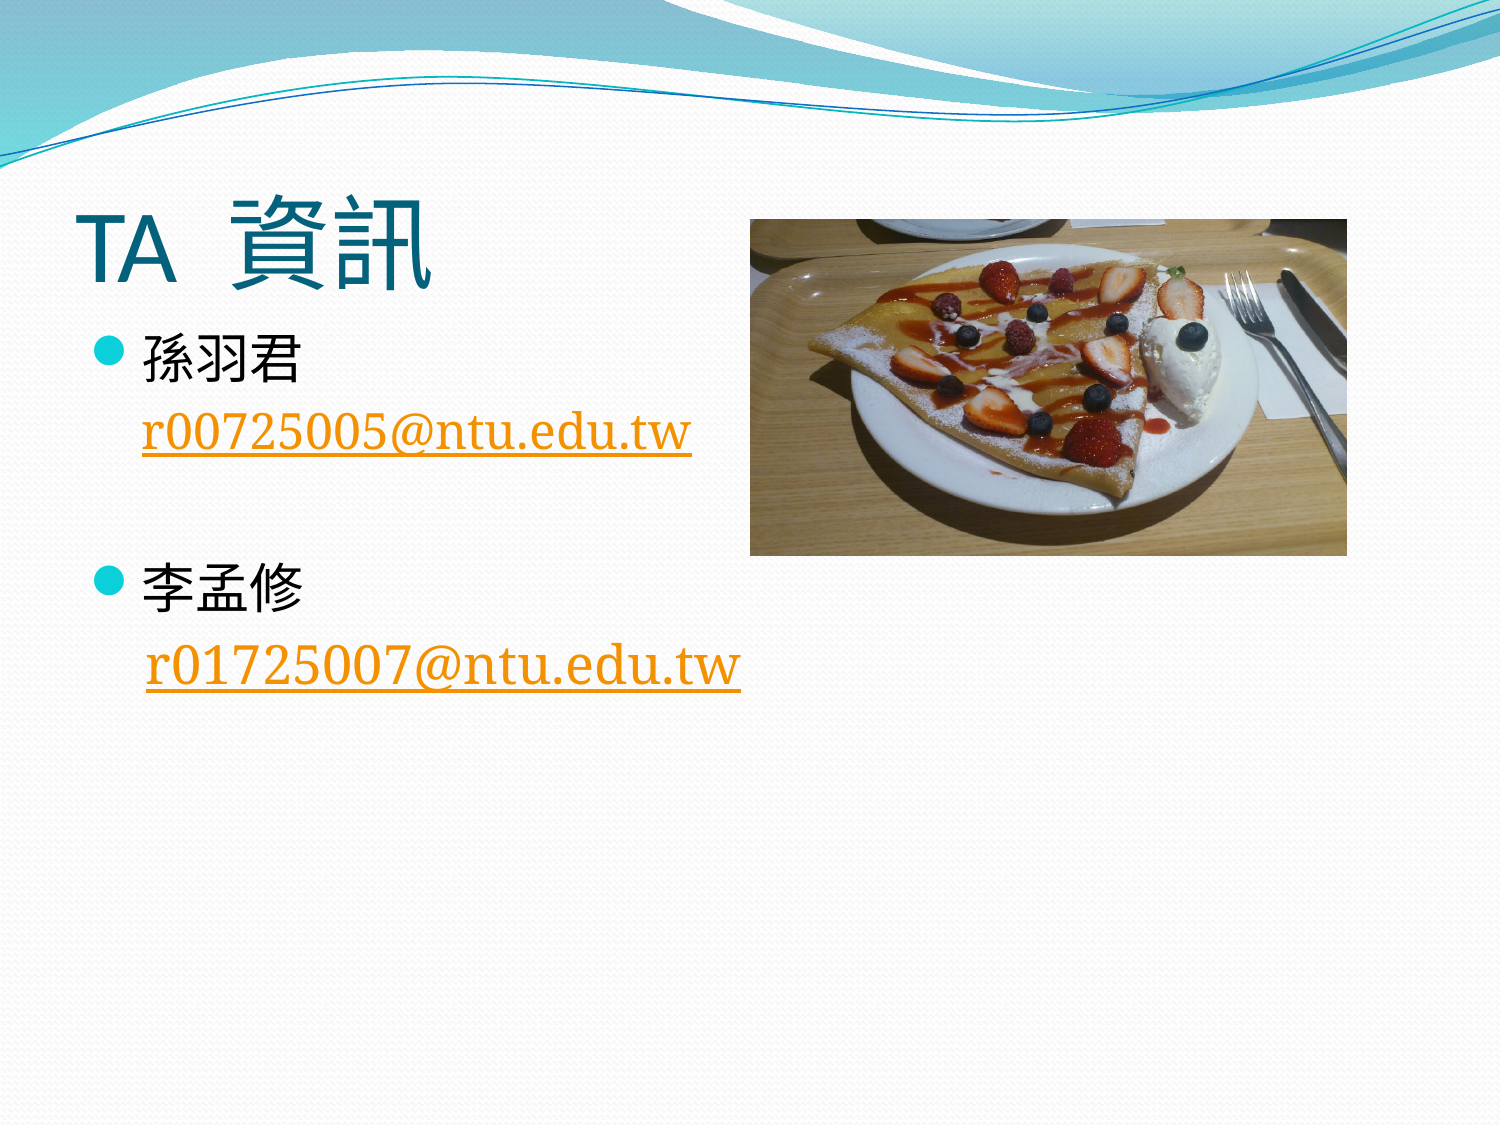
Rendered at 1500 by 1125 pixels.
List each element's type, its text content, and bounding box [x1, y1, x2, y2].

picture [749, 219, 1348, 556]
list 孫羽君 r00725005@ntu.edu.tw 李孟修 r01725007@ntu.edu.tw [75, 317, 1425, 1038]
title TA 資訊 [75, 115, 1425, 303]
